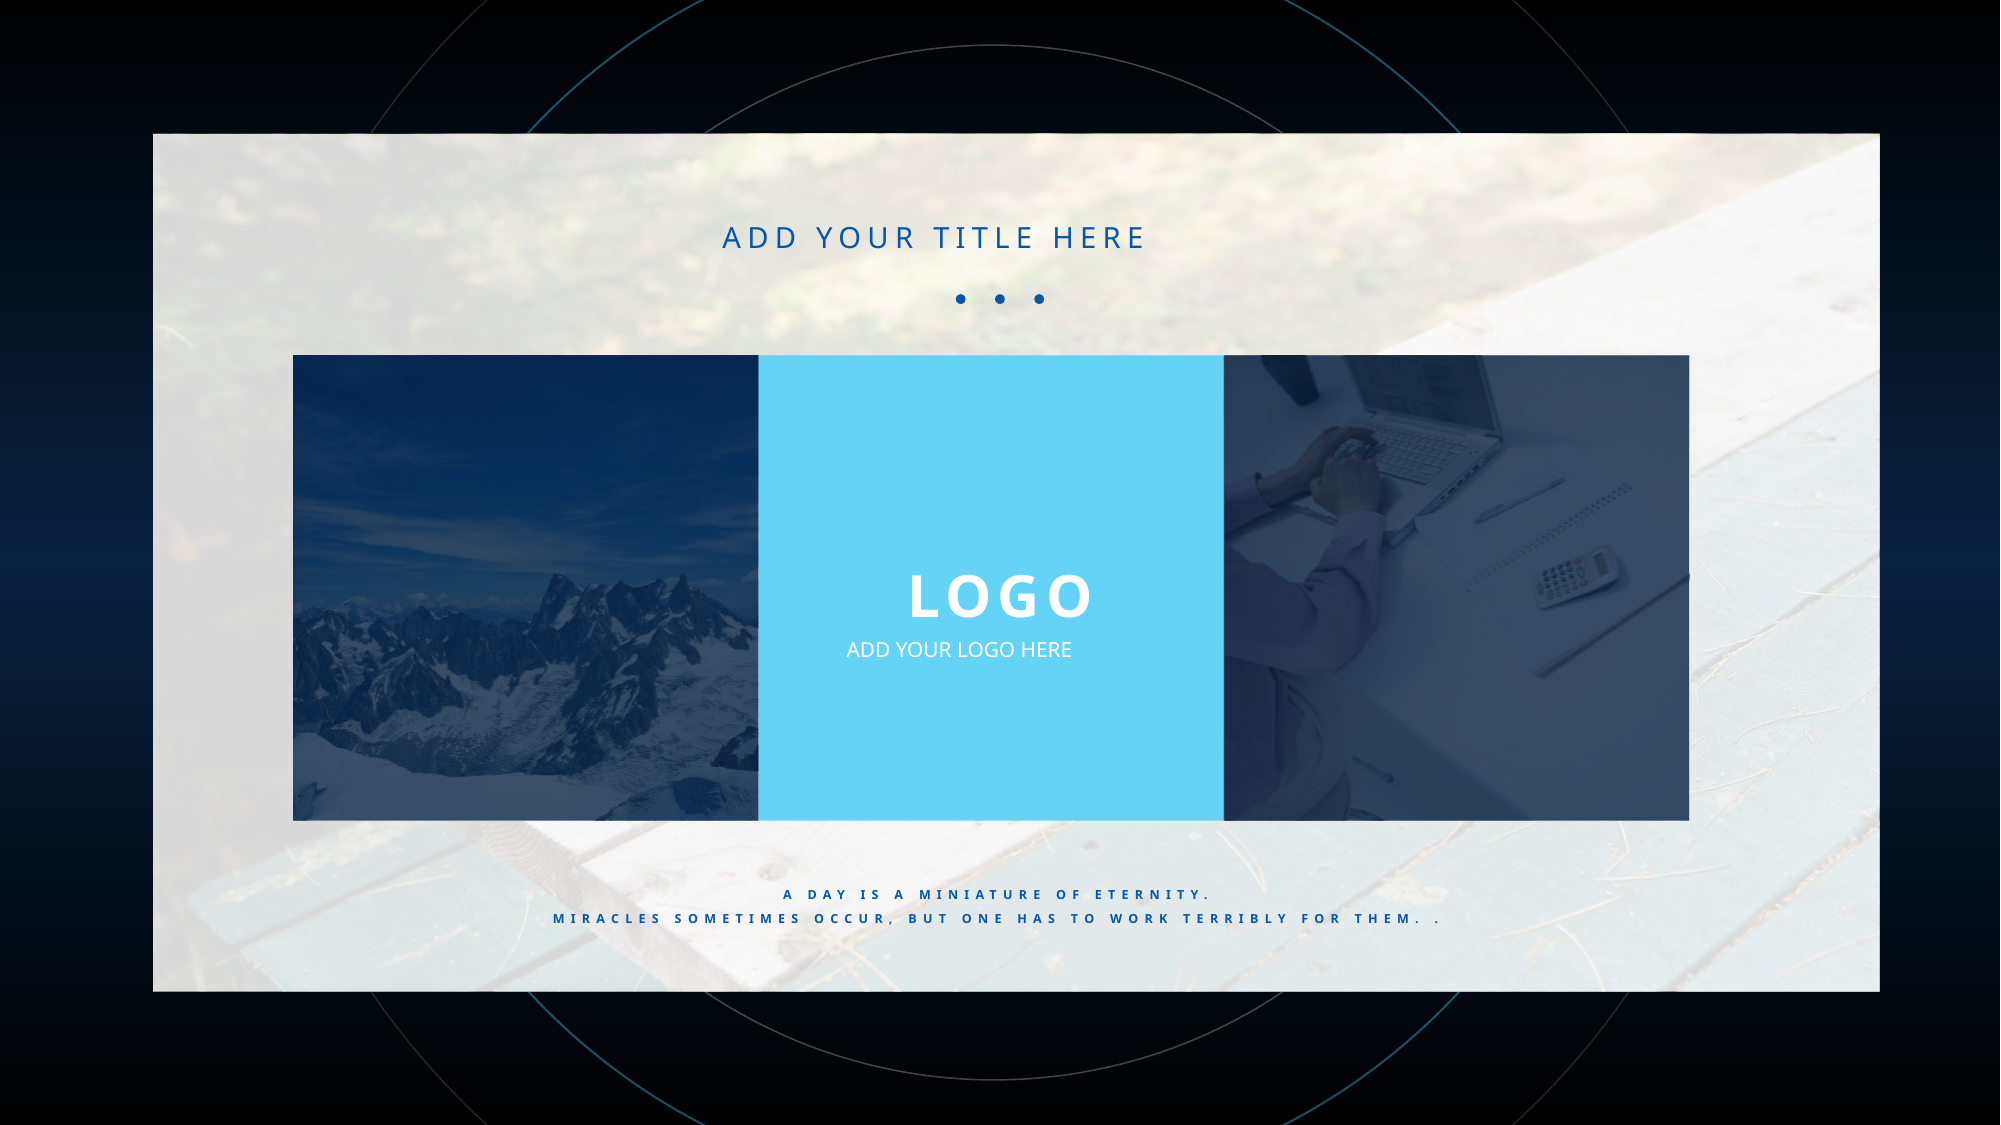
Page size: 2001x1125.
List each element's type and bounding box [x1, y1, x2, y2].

text_box [292, 355, 759, 821]
text_box [1223, 355, 1691, 821]
text_box [955, 294, 1045, 304]
text_box [370, 993, 1630, 1125]
text_box [370, 0, 1630, 133]
picture [153, 133, 1880, 992]
